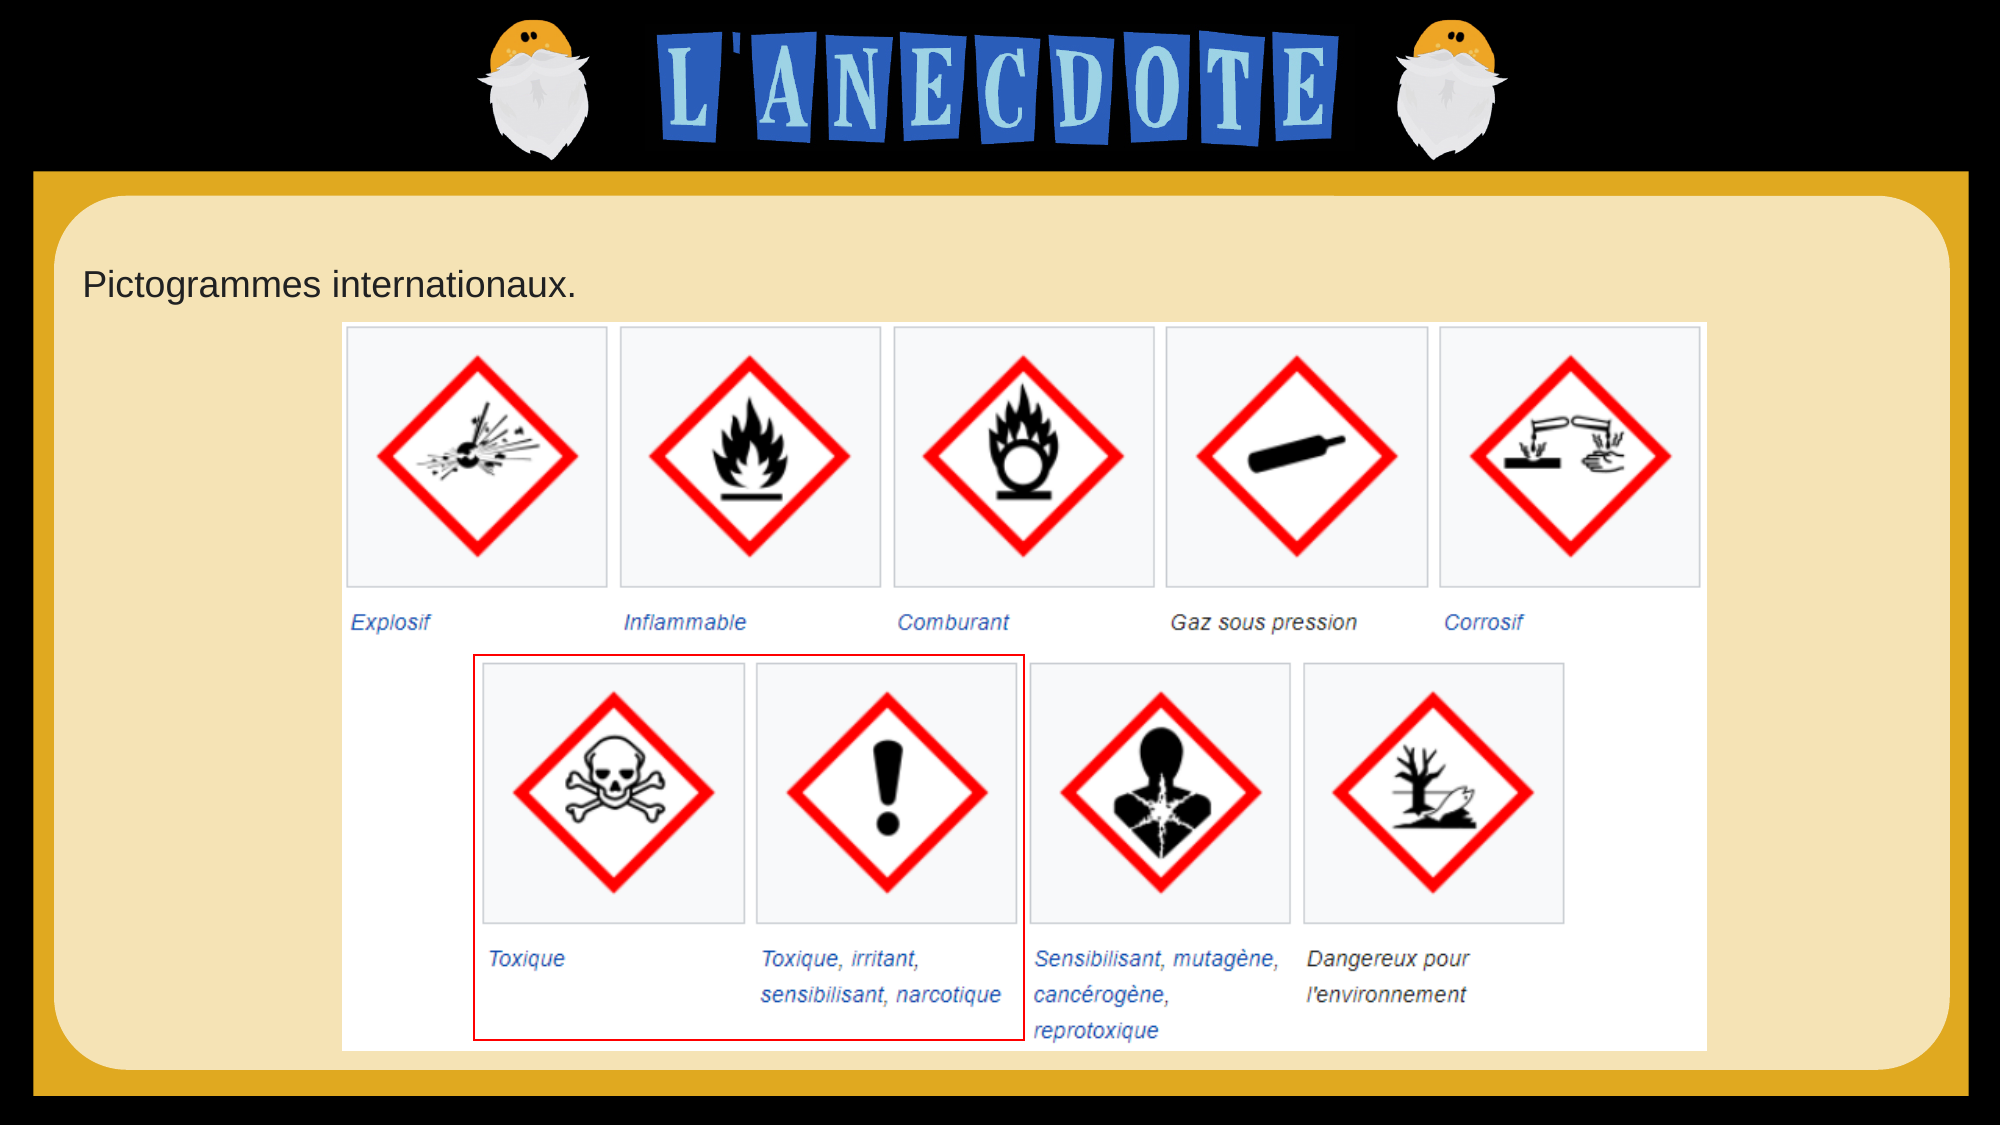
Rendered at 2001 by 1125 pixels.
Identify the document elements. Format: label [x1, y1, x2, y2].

picture [342, 321, 1707, 1051]
text_box [0, 0, 2000, 1125]
